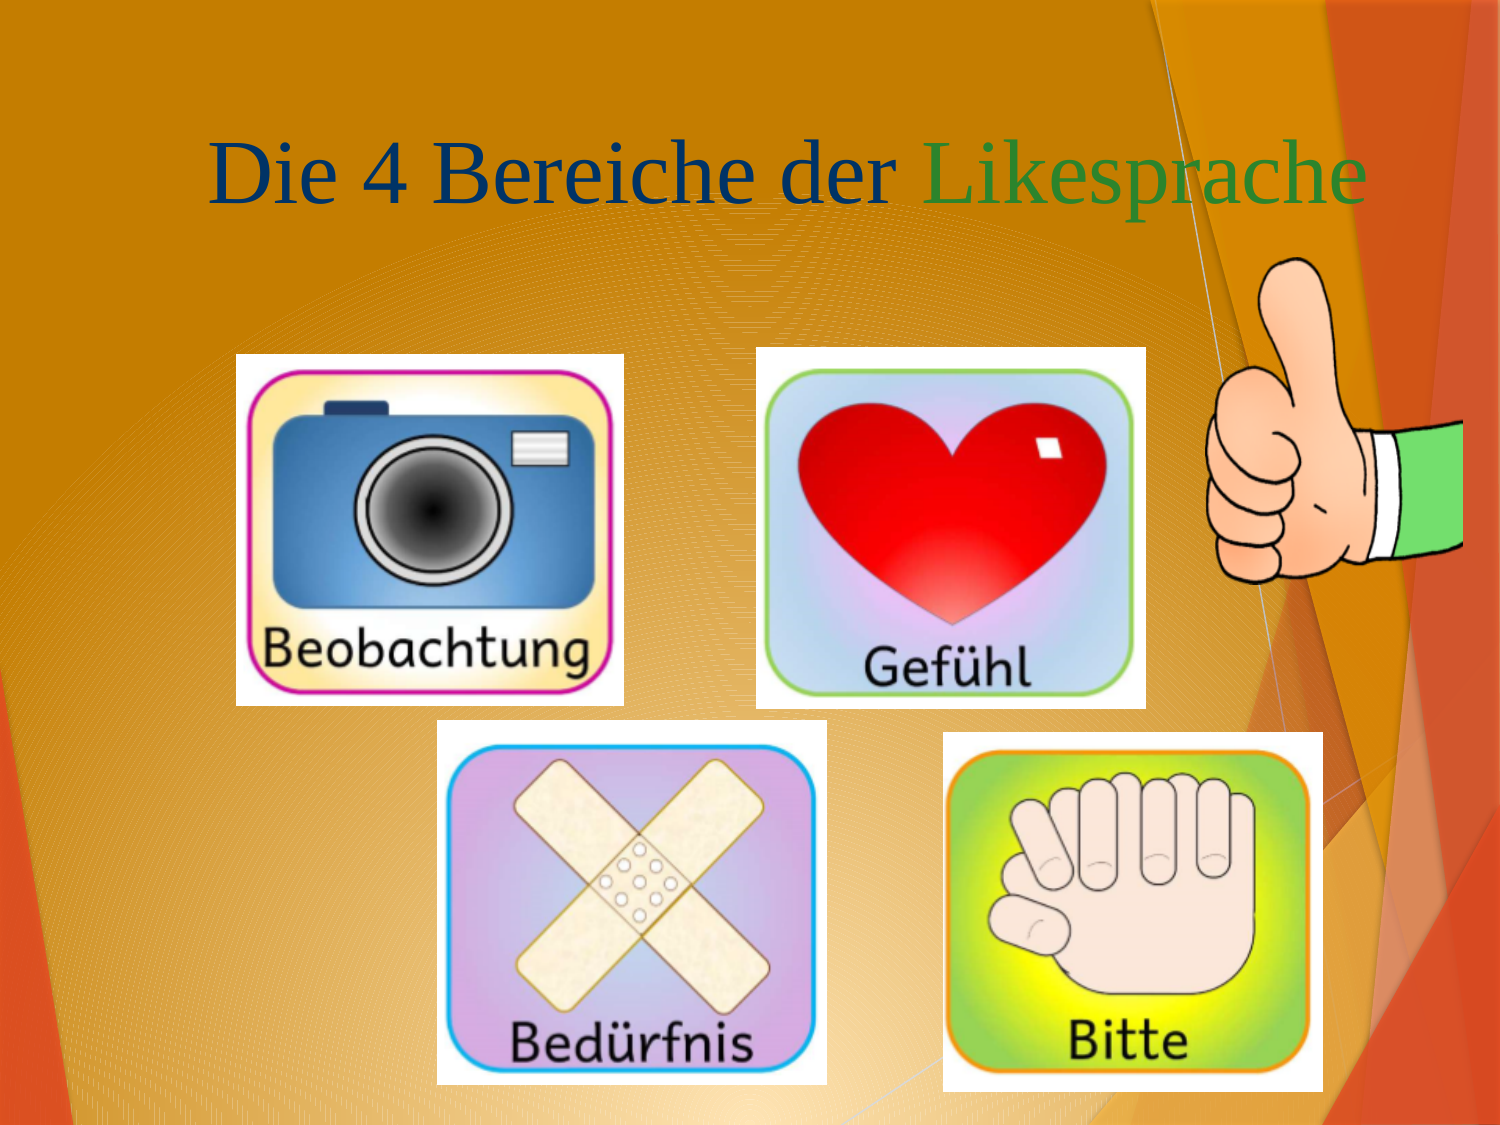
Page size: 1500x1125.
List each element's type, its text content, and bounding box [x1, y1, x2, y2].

text_box Die 4 Bereiche der Likesprache [192, 48, 1464, 285]
picture [437, 720, 828, 1086]
picture [942, 731, 1324, 1093]
picture [1203, 254, 1464, 587]
picture [235, 353, 625, 707]
picture [755, 347, 1146, 710]
